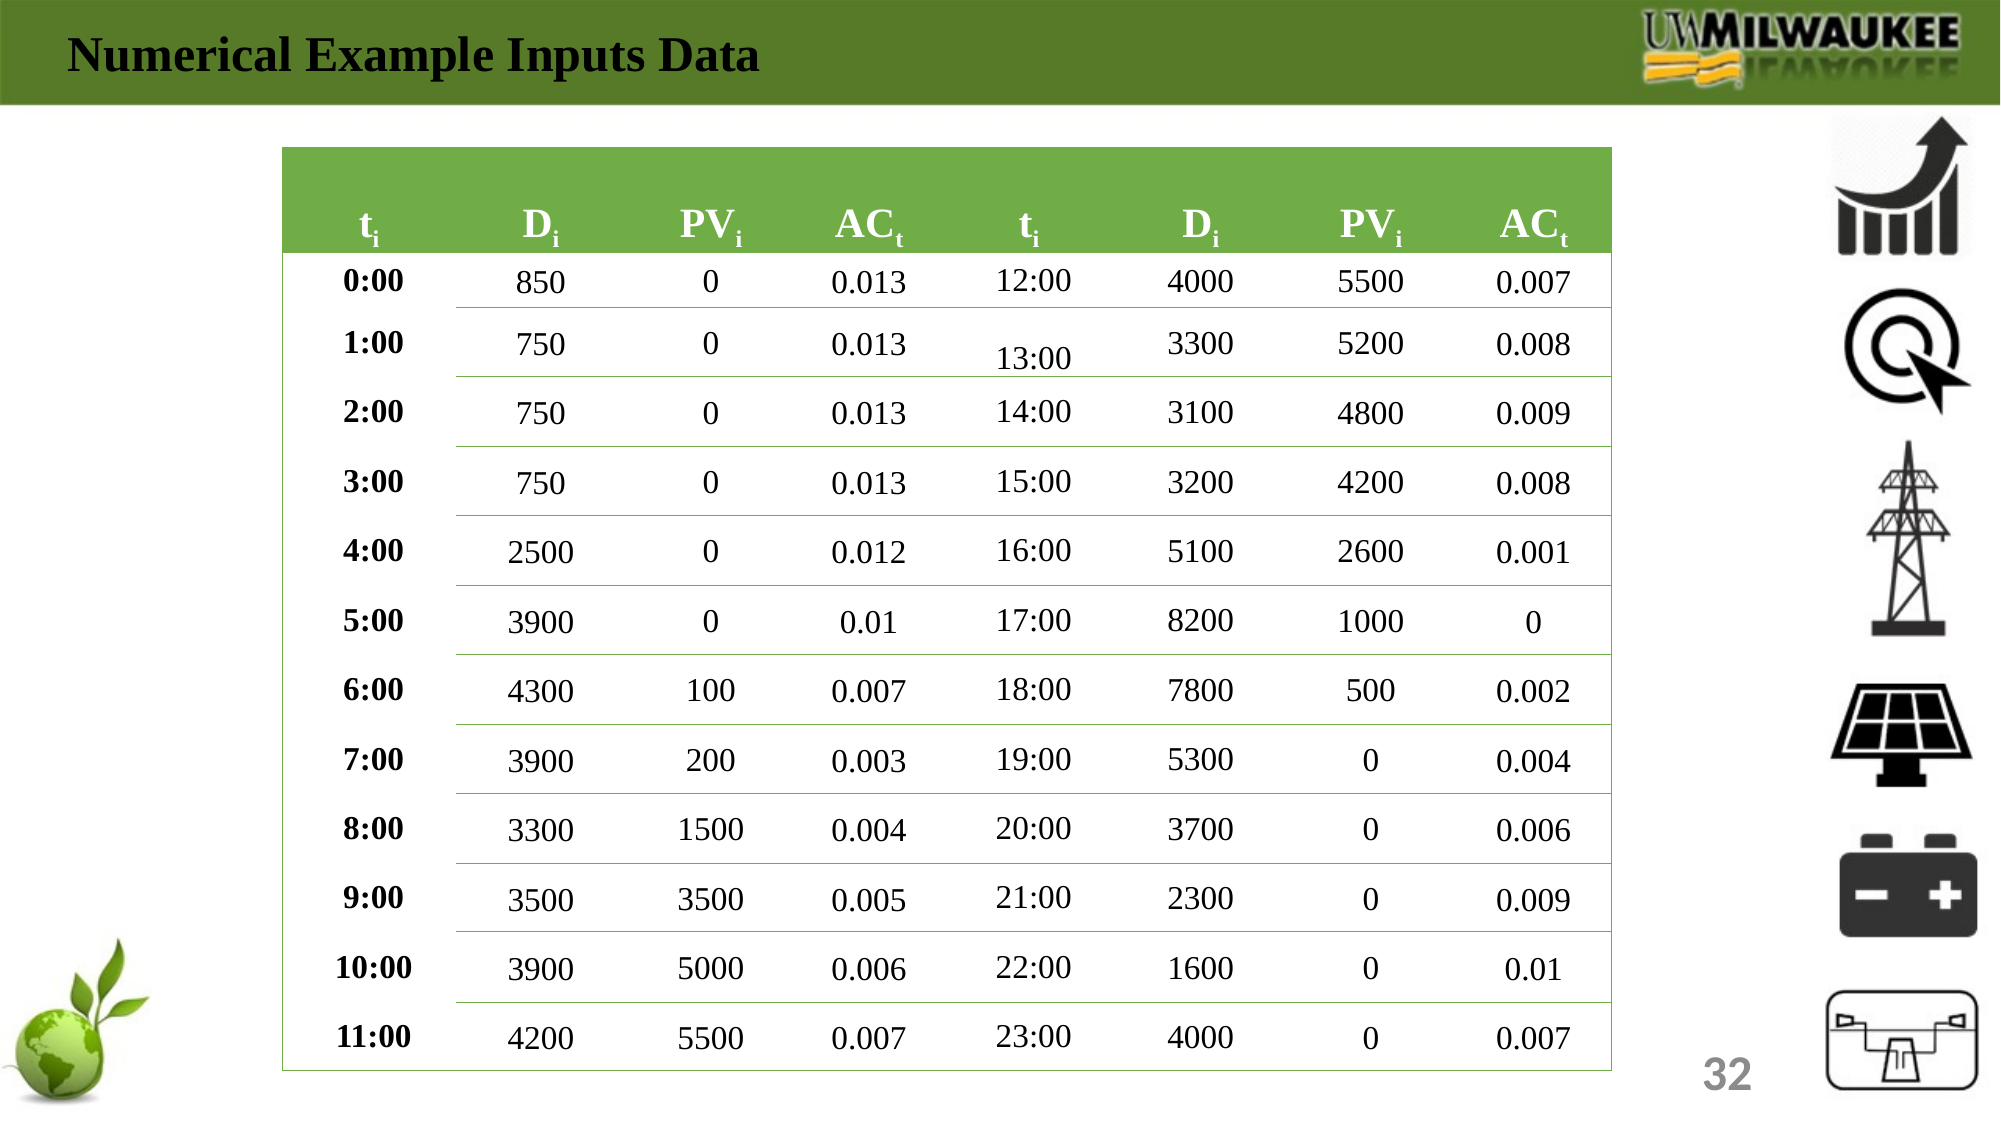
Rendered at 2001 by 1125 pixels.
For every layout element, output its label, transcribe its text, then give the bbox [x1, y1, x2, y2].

table_header ti [942, 148, 1116, 252]
table_cell 0 [1286, 1003, 1456, 1070]
table_cell 0 [1286, 725, 1456, 793]
table_cell 22:00 [942, 932, 1116, 1002]
table_cell 6:00 [283, 654, 456, 725]
table_cell 0.007 [796, 655, 942, 724]
table_cell 17:00 [942, 586, 1116, 654]
text_box Numerical Example Inputs Data [52, 14, 1167, 90]
table_cell 3900 [456, 932, 626, 1002]
table_cell 5200 [1286, 308, 1456, 376]
table_cell 0.004 [796, 794, 942, 863]
table_cell 200 [626, 725, 796, 793]
table_cell 0 [626, 308, 796, 376]
table_cell 15:00 [942, 447, 1116, 515]
table_cell 0 [1286, 794, 1456, 863]
table_header Di [1116, 148, 1286, 252]
table_cell 5000 [626, 932, 796, 1002]
table_cell 11:00 [283, 1002, 456, 1070]
table_cell 0.009 [1456, 864, 1611, 931]
table_cell 0.004 [1456, 725, 1611, 793]
table_cell 0.013 [796, 377, 942, 446]
table_header ACt [796, 148, 942, 252]
table_header PVi [626, 148, 796, 252]
table_cell 4000 [1116, 1003, 1286, 1070]
table_cell 0.01 [796, 586, 942, 654]
table_header Di [456, 148, 626, 252]
table_cell 3500 [456, 864, 626, 931]
table_cell 0.002 [1456, 655, 1611, 724]
table_cell 0.013 [796, 253, 942, 307]
table_cell 14:00 [942, 377, 1116, 446]
table_cell 3100 [1116, 377, 1286, 446]
table_cell 0.008 [1456, 447, 1611, 515]
table_cell 12:00 [942, 253, 1116, 307]
table_cell 5100 [1116, 516, 1286, 585]
table_cell 0.006 [1456, 794, 1611, 863]
table_cell 3300 [456, 794, 626, 863]
table_cell 0 [1456, 586, 1611, 654]
table_header ti [283, 148, 456, 253]
table_cell 0 [626, 253, 796, 307]
table_cell 20:00 [942, 794, 1116, 863]
table_cell 19:00 [942, 725, 1116, 793]
table_cell 5300 [1116, 725, 1286, 793]
table_cell 8:00 [283, 793, 456, 863]
table_cell 3500 [626, 864, 796, 931]
table_cell 750 [456, 377, 626, 446]
table_cell 0.006 [796, 932, 942, 1002]
table_cell 3900 [456, 586, 626, 654]
table_cell 21:00 [942, 864, 1116, 931]
picture [0, 0, 2001, 1125]
table_cell 1600 [1116, 932, 1286, 1002]
table_cell 1000 [1286, 586, 1456, 654]
table_cell 0.007 [796, 1003, 942, 1070]
table_cell 4800 [1286, 377, 1456, 446]
table_cell 4300 [456, 655, 626, 724]
table_cell 2:00 [283, 376, 456, 447]
table_cell 750 [456, 308, 626, 376]
table_cell 0.009 [1456, 377, 1611, 446]
table_cell 0:00 [283, 253, 456, 308]
table_cell 2300 [1116, 864, 1286, 931]
table_cell 8200 [1116, 586, 1286, 654]
table_header PVi [1286, 148, 1456, 252]
table_cell 4000 [1116, 253, 1286, 307]
table_cell 0.001 [1456, 516, 1611, 585]
table_cell 16:00 [942, 516, 1116, 585]
table_cell 1500 [626, 794, 796, 863]
table_cell 1:00 [283, 308, 456, 376]
table_cell 13:00 [942, 308, 1116, 376]
table_cell 4200 [1286, 447, 1456, 515]
table_cell 5:00 [283, 586, 456, 654]
table_cell 0.008 [1456, 308, 1611, 376]
table_cell 23:00 [942, 1003, 1116, 1070]
table_cell 0 [626, 377, 796, 446]
table_cell 0 [626, 447, 796, 515]
table_cell 7800 [1116, 655, 1286, 724]
table_cell 0 [1286, 932, 1456, 1002]
table_cell 7:00 [283, 725, 456, 793]
table_cell 100 [626, 655, 796, 724]
table_cell 2500 [456, 516, 626, 585]
table_cell 3:00 [283, 447, 456, 515]
table_cell 500 [1286, 655, 1456, 724]
table_cell 0 [1286, 864, 1456, 931]
table_cell 0.003 [796, 725, 942, 793]
table_cell 4:00 [283, 515, 456, 586]
slide_number 32 [1317, 1040, 1768, 1101]
table_cell 10:00 [283, 932, 456, 1002]
table_cell 0 [626, 586, 796, 654]
table_cell 5500 [1286, 253, 1456, 307]
table_cell 850 [456, 253, 626, 307]
table_cell 3900 [456, 725, 626, 793]
table_cell 3200 [1116, 447, 1286, 515]
table_cell 3700 [1116, 794, 1286, 863]
table_cell 750 [456, 447, 626, 515]
table_cell 0 [626, 516, 796, 585]
table_cell 5500 [626, 1003, 796, 1070]
table_cell 0.012 [796, 516, 942, 585]
table_cell 9:00 [283, 863, 456, 932]
table_cell 0.01 [1456, 932, 1611, 1002]
table_cell 0.007 [1456, 1003, 1611, 1040]
table_cell 0.005 [796, 864, 942, 931]
table_header ACt [1456, 148, 1611, 252]
table_cell 18:00 [942, 655, 1116, 724]
table_cell 4200 [456, 1003, 626, 1070]
table_cell 0.007 [1456, 253, 1611, 307]
table_cell 0.013 [796, 308, 942, 376]
table_cell 0.013 [796, 447, 942, 515]
table_cell 2600 [1286, 516, 1456, 585]
table_cell 3300 [1116, 308, 1286, 376]
